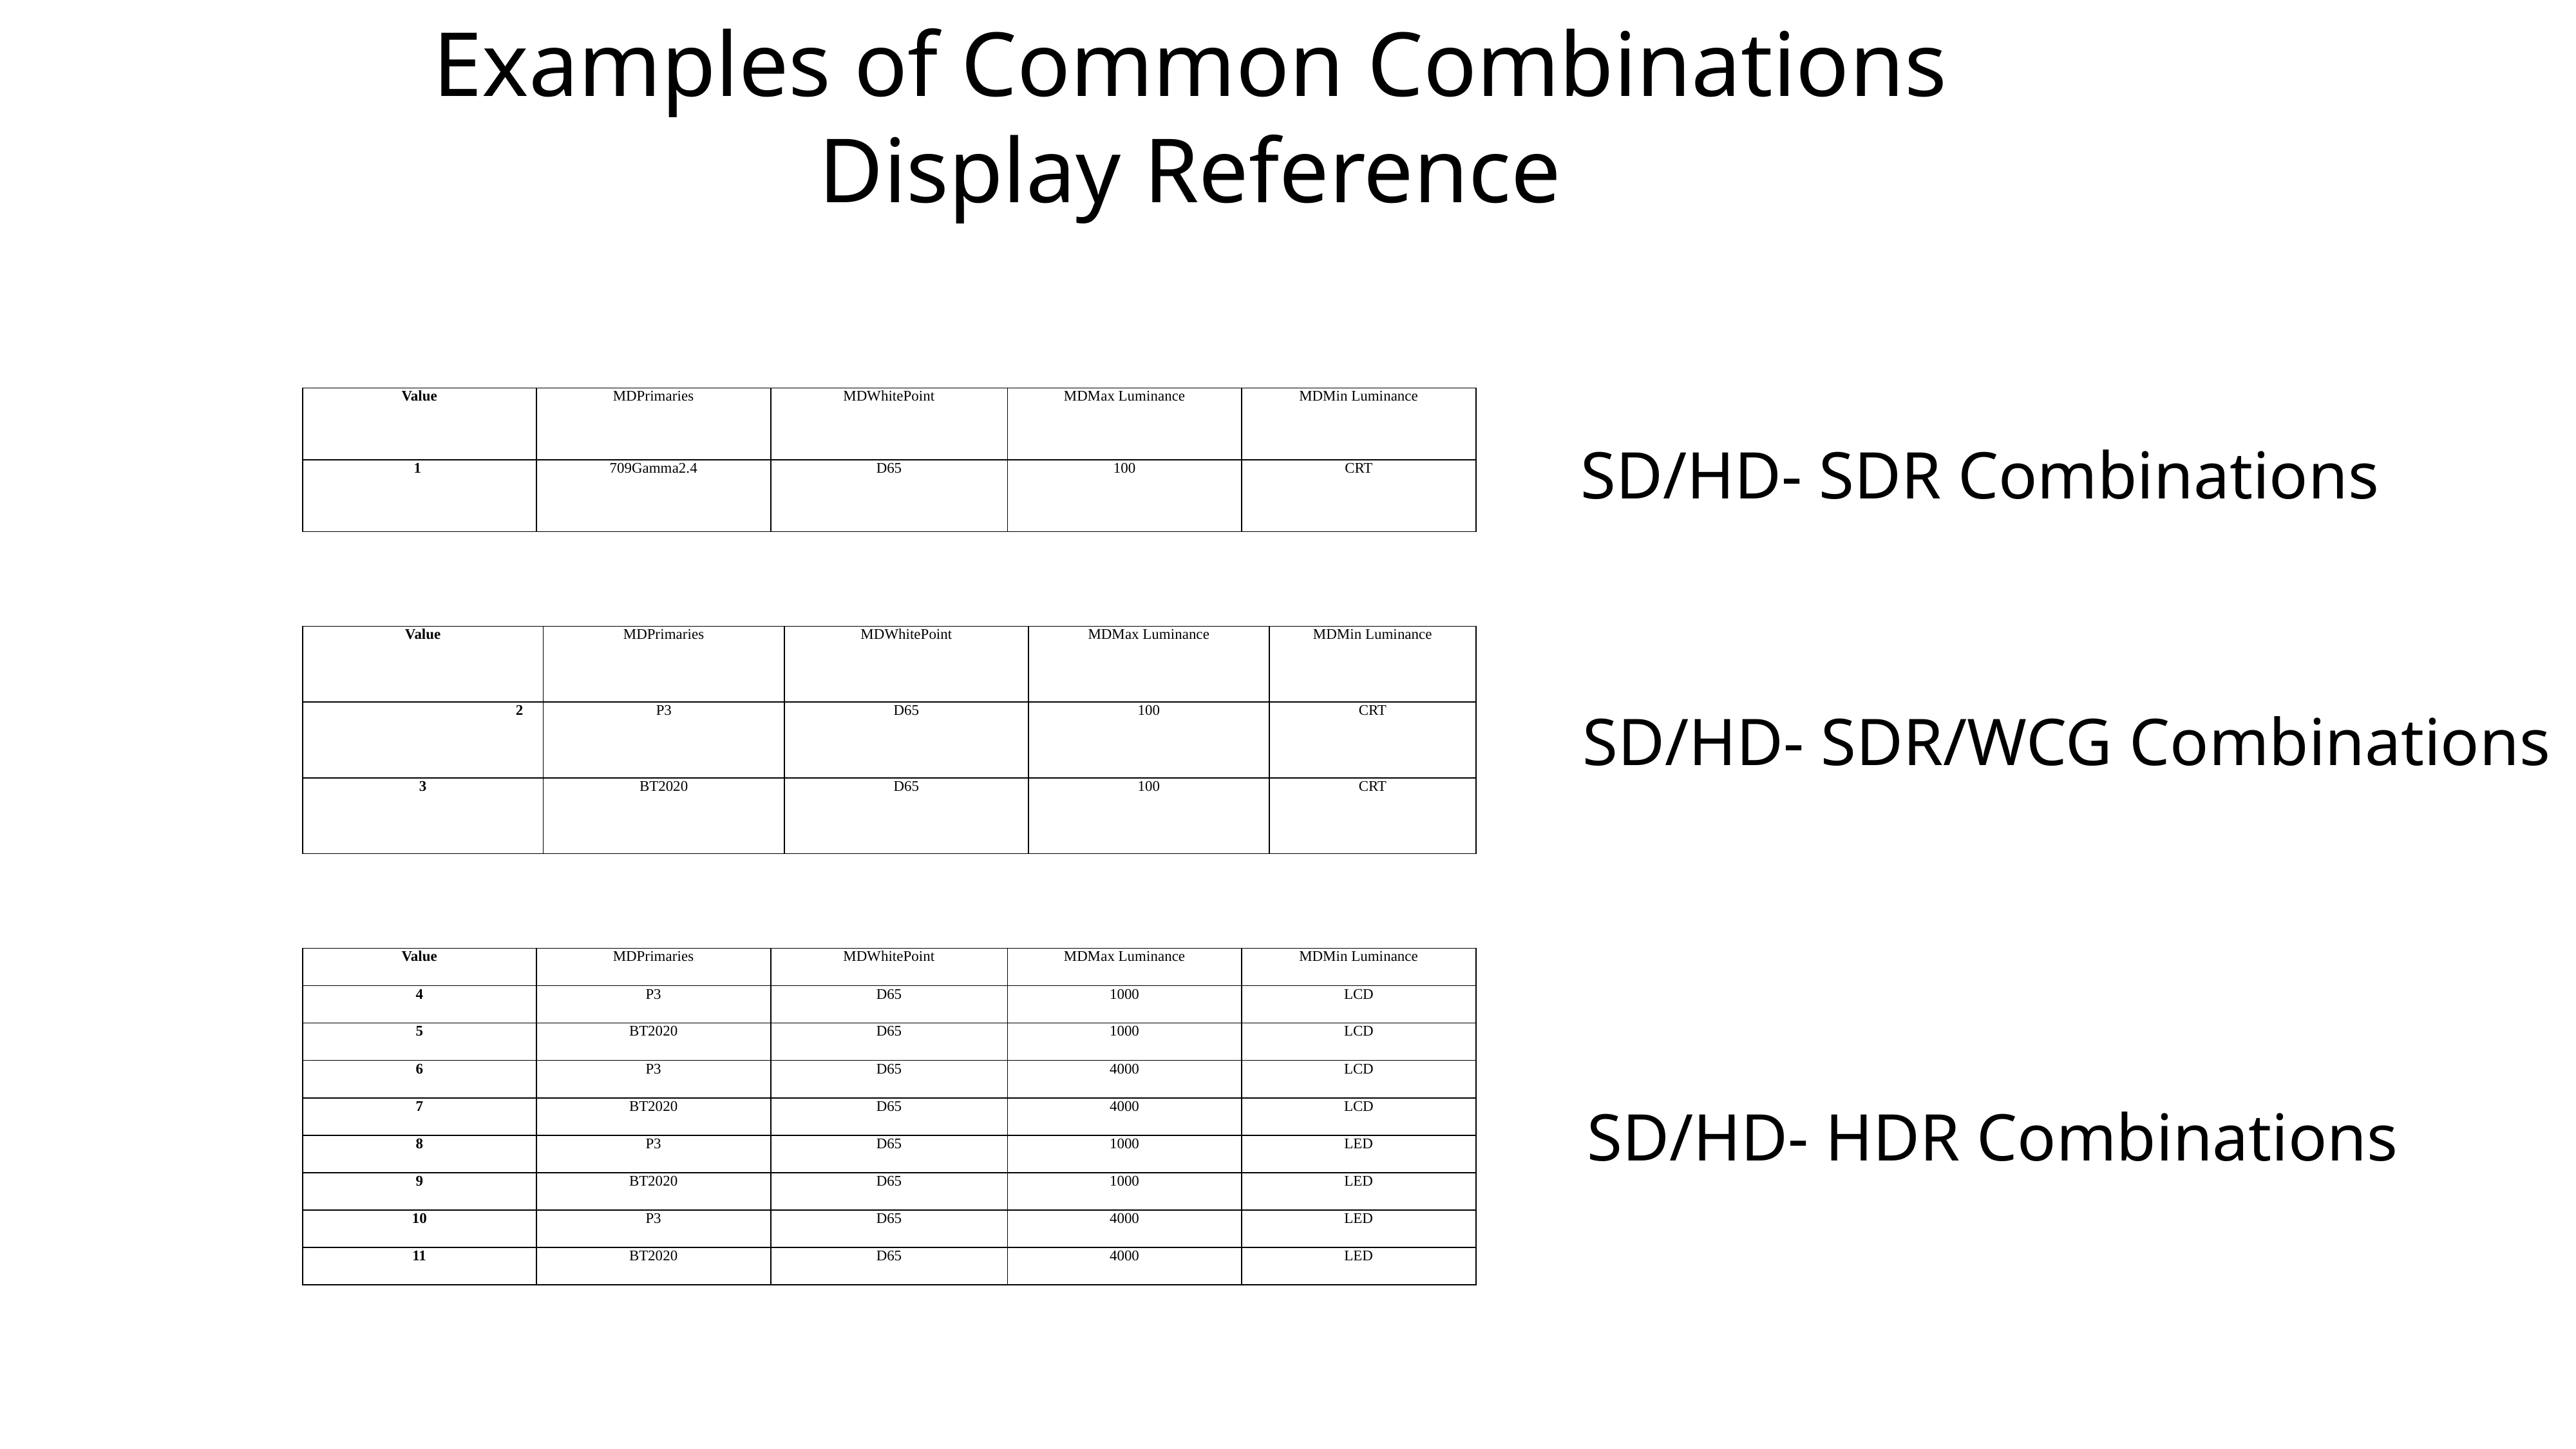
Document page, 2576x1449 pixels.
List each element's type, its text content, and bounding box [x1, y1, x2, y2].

table_cell 100 [1029, 703, 1269, 777]
table_cell P3 [544, 703, 784, 777]
table_cell LCD [1242, 1061, 1475, 1097]
table_cell BT2020 [544, 779, 784, 853]
table_cell D65 [772, 1248, 1007, 1284]
table_header MDPrimaries [537, 949, 770, 985]
table_header MDWhitePoint [785, 627, 1028, 701]
table_cell 11 [303, 1248, 536, 1284]
table_cell P3 [537, 1136, 770, 1172]
table_cell 100 [1008, 460, 1241, 531]
table_cell 1000 [1008, 1023, 1241, 1060]
table_cell 4000 [1008, 1248, 1241, 1284]
table_header MDWhitePoint [772, 949, 1007, 985]
table_header MDWhitePoint [772, 388, 1007, 459]
table_cell P3 [537, 986, 770, 1023]
table_cell D65 [772, 1023, 1007, 1060]
table_cell LCD [1242, 1023, 1475, 1060]
table_header MDPrimaries [544, 627, 784, 701]
table_cell 4000 [1008, 1211, 1241, 1247]
table_cell LCD [1242, 986, 1475, 1023]
table_header MDPrimaries [537, 388, 770, 459]
table_cell BT2020 [537, 1248, 770, 1284]
table_cell 100 [1029, 779, 1269, 853]
table_cell 1000 [1008, 1173, 1241, 1209]
table_cell P3 [537, 1061, 770, 1097]
table_cell 4000 [1008, 1099, 1241, 1135]
table_header MDMin Luminance [1242, 949, 1475, 985]
table_header Value [303, 627, 543, 701]
table_cell 3 [303, 779, 543, 853]
table_header MDMin Luminance [1242, 388, 1475, 459]
table_cell 1 [303, 460, 536, 531]
table_cell BT2020 [537, 1023, 770, 1060]
table_cell 1000 [1008, 1136, 1241, 1172]
table_cell CRT [1242, 460, 1475, 531]
table_cell LCD [1242, 1099, 1475, 1135]
table_cell 10 [303, 1211, 536, 1247]
table_cell 8 [303, 1136, 536, 1172]
table_cell 2 [303, 703, 543, 777]
table_cell LED [1242, 1136, 1475, 1172]
table_header Value [303, 388, 536, 459]
table_cell 4000 [1008, 1061, 1241, 1097]
table_cell D65 [772, 1099, 1007, 1135]
table_header MDMax Luminance [1029, 627, 1269, 701]
table_cell LED [1242, 1248, 1475, 1284]
table_cell D65 [772, 460, 1007, 531]
table_cell LED [1242, 1211, 1475, 1247]
table_cell D65 [772, 986, 1007, 1023]
table_header MDMax Luminance [1008, 949, 1241, 985]
table_cell D65 [785, 703, 1028, 777]
table_cell D65 [772, 1173, 1007, 1209]
table_cell 709Gamma2.4 [537, 460, 770, 531]
title Examples of Common Combinations Display Reference [184, 0, 2197, 236]
table_header MDMin Luminance [1270, 627, 1475, 701]
text_box SD/HD- SDR Combinations [1575, 428, 2385, 517]
table_cell 4 [303, 986, 536, 1023]
table_cell D65 [785, 779, 1028, 853]
table_cell P3 [537, 1211, 770, 1247]
text_box SD/HD- HDR Combinations [1582, 1090, 2404, 1179]
table_cell BT2020 [537, 1099, 770, 1135]
table_header Value [303, 949, 536, 985]
text_box SD/HD- SDR/WCG Combinations [1577, 696, 2557, 784]
table_cell CRT [1270, 779, 1475, 853]
table_cell CRT [1270, 703, 1475, 777]
table_cell D65 [772, 1211, 1007, 1247]
table_cell BT2020 [537, 1173, 770, 1209]
table_cell 7 [303, 1099, 536, 1135]
table_cell 5 [303, 1023, 536, 1060]
table_cell 6 [303, 1061, 536, 1097]
table_cell D65 [772, 1061, 1007, 1097]
table_cell D65 [772, 1136, 1007, 1172]
table_cell 9 [303, 1173, 536, 1209]
table_cell LED [1242, 1173, 1475, 1209]
table_cell 1000 [1008, 986, 1241, 1023]
table_header MDMax Luminance [1008, 388, 1241, 459]
